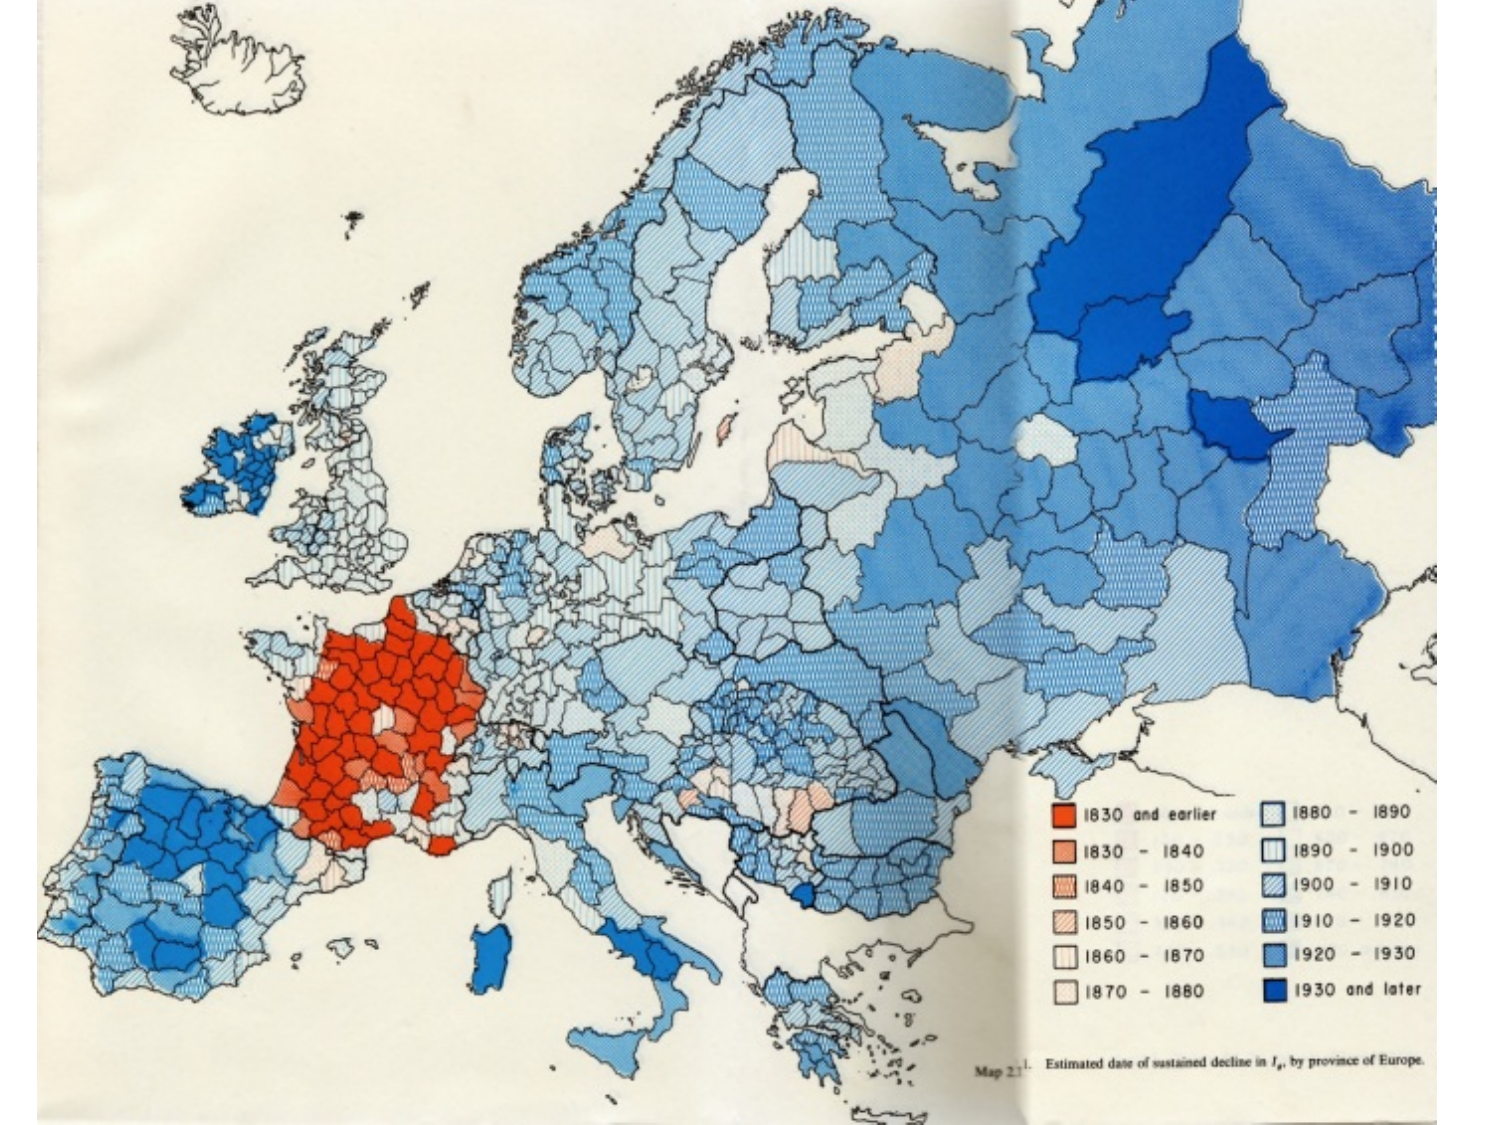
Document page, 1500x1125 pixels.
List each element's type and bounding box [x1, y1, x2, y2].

list [37, 0, 1438, 1125]
